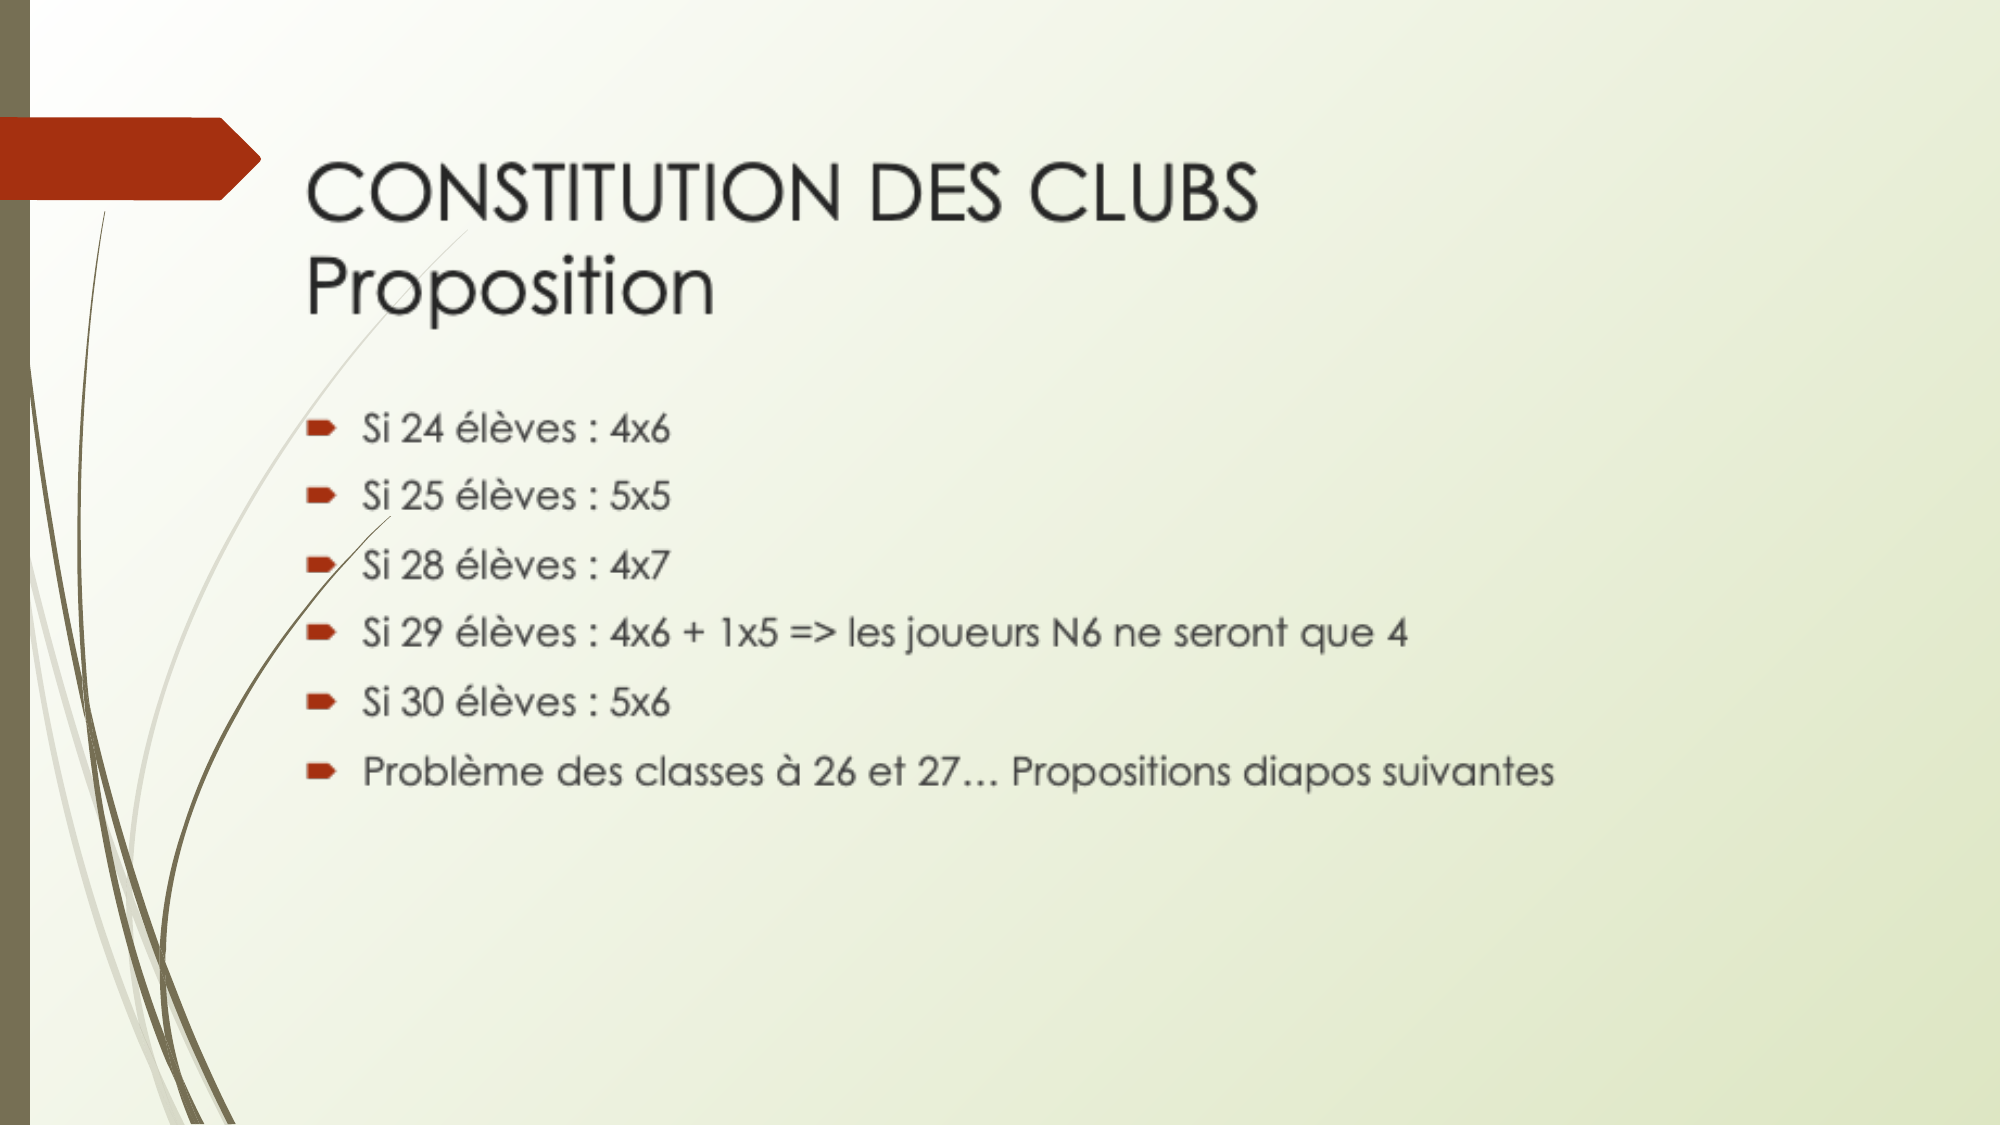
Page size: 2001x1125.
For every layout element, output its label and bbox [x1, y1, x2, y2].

picture [256, 119, 1814, 1041]
